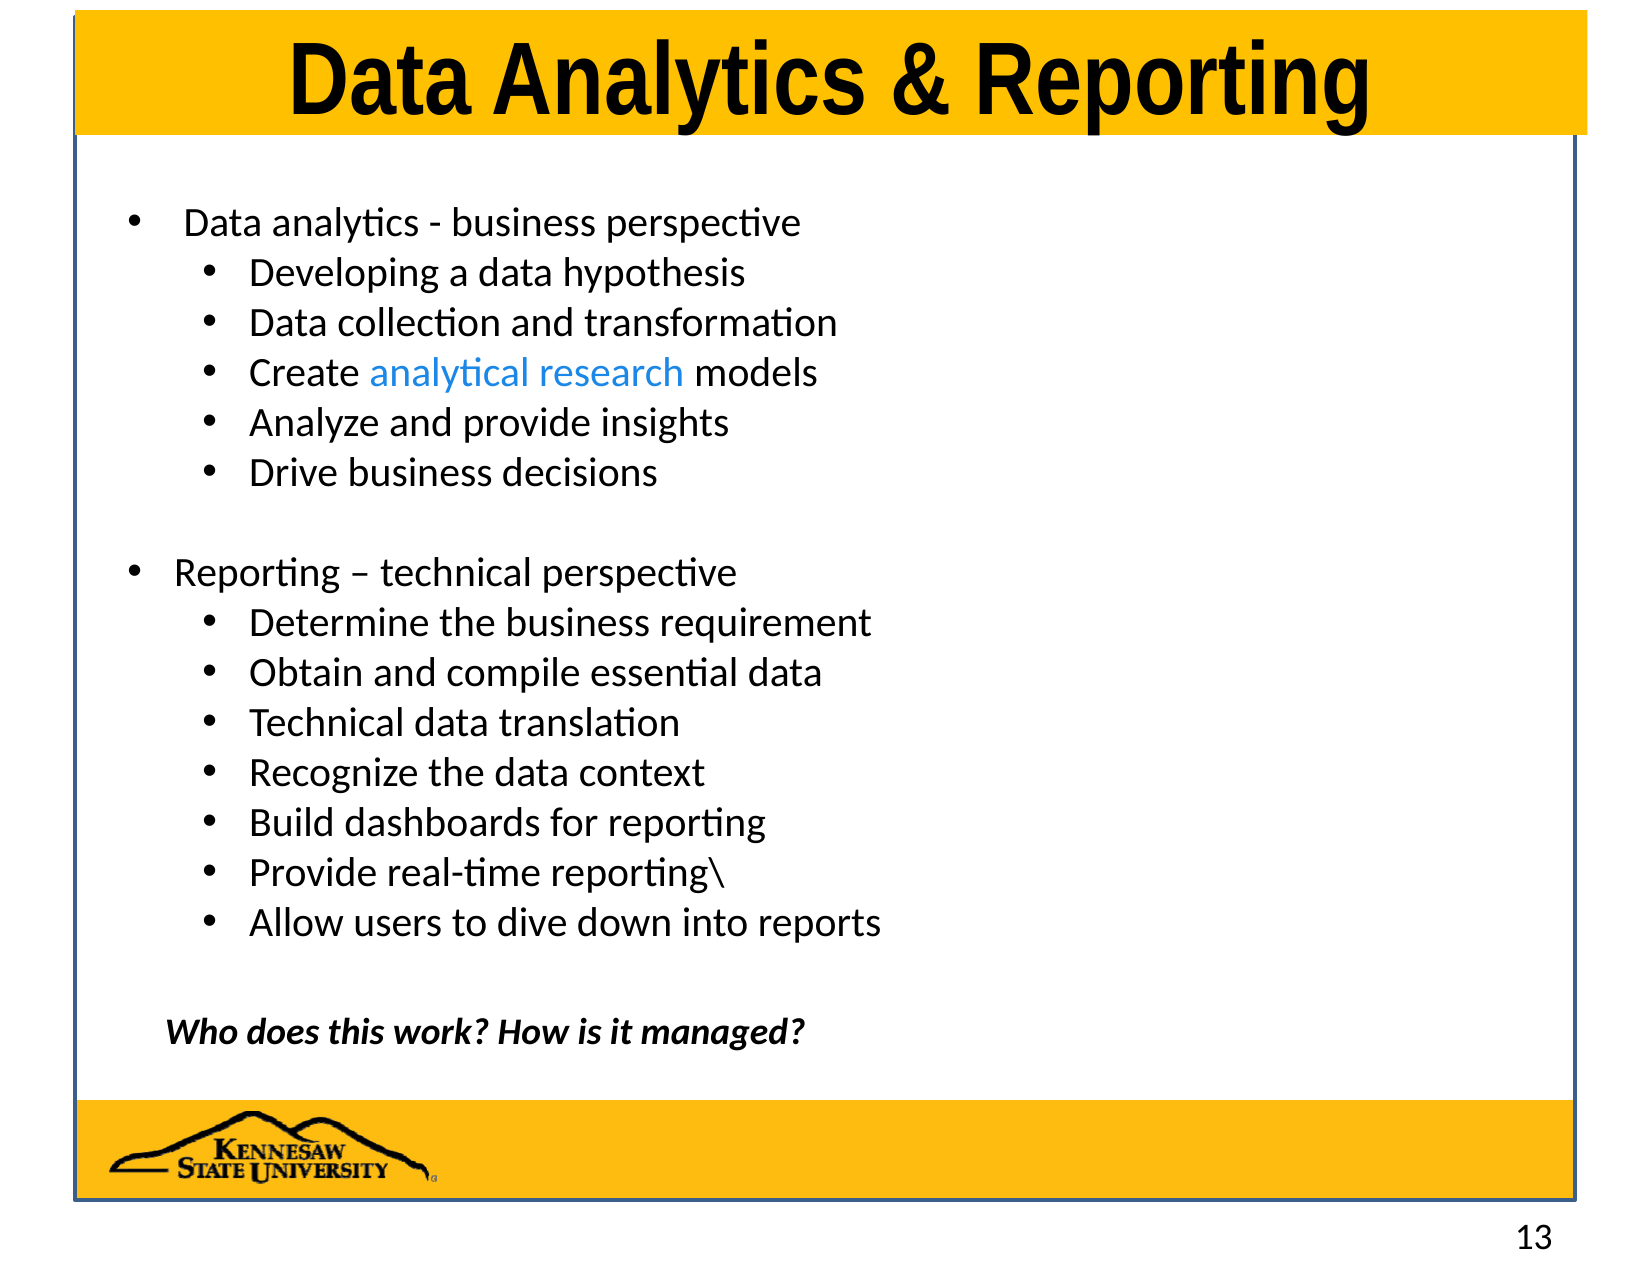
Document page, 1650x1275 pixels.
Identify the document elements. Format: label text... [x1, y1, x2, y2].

picture [108, 1111, 437, 1184]
title Data Analytics & Reporting [75, 10, 1588, 135]
text_box Data analytics - business perspective Developing a data hypothesis Data collection and transformation Create analytical research models Analyze and provide insights Drive business decisions Reporting – technical perspective Determine the business requirement Obtain and compile essential data Technical data translation Recognize the data context Build dashboards for reporting Provide real-time reporting\ Allow users to dive down into reports [112, 187, 1550, 953]
text_box Who does this work? How is it managed? [150, 999, 1525, 1060]
